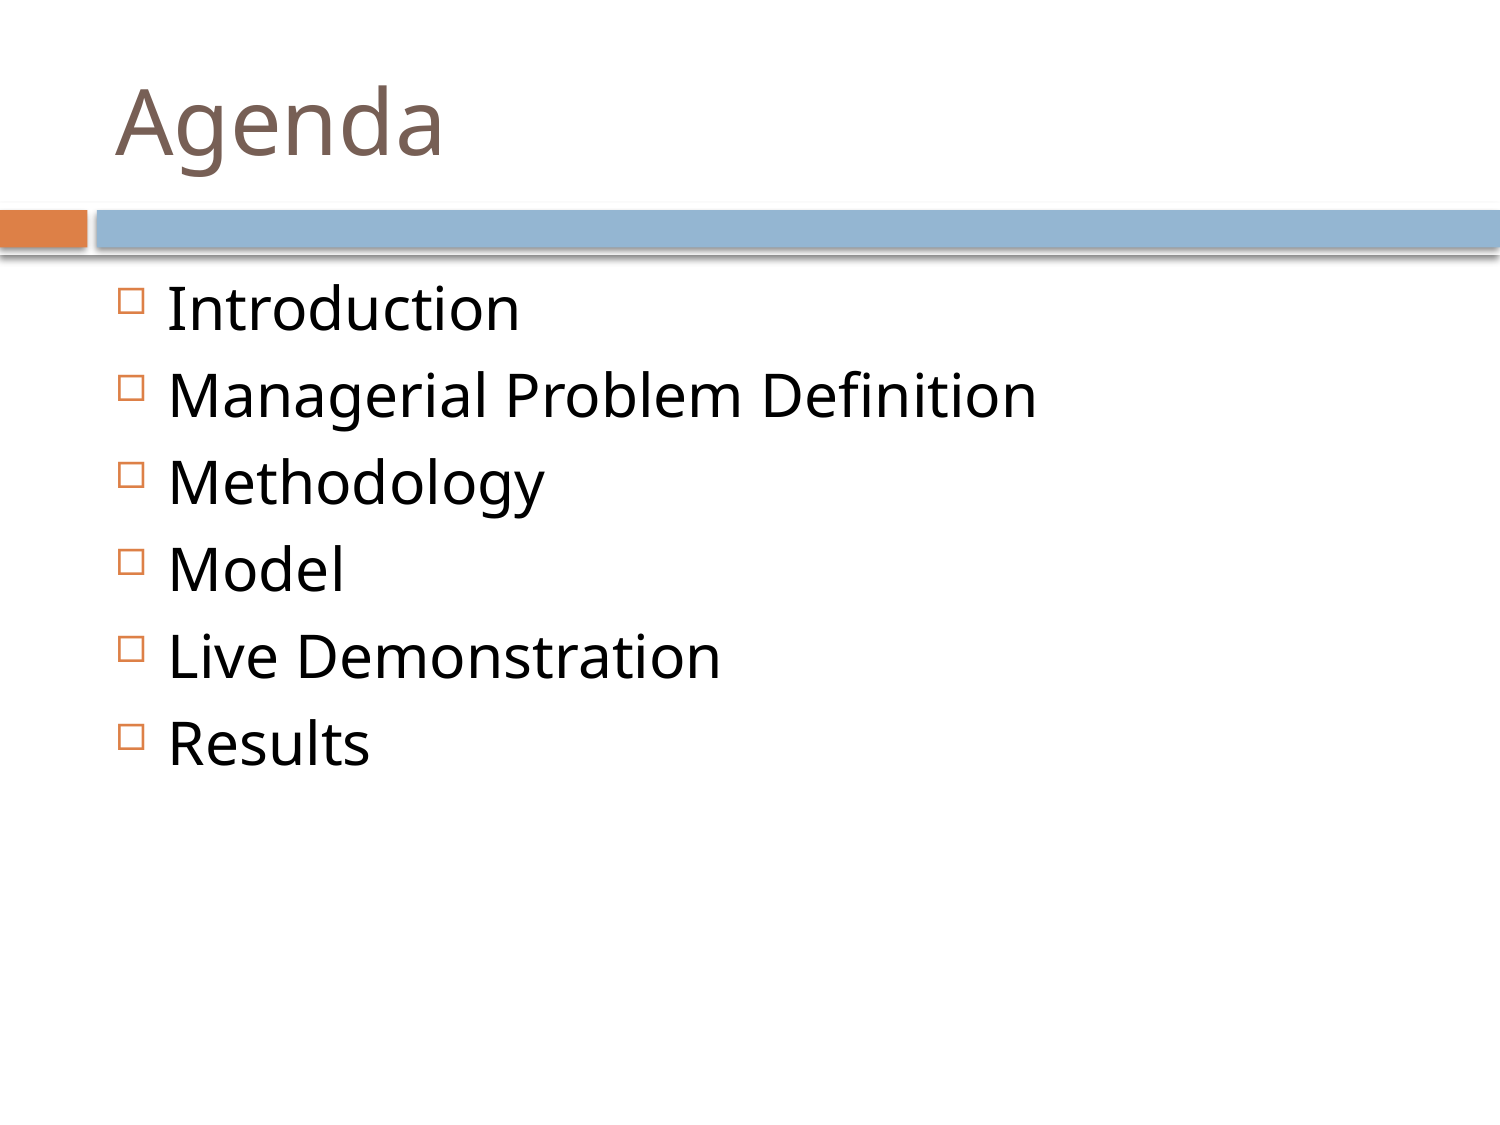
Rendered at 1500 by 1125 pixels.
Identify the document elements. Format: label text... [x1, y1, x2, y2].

title Agenda [100, 37, 1438, 200]
list Introduction Managerial Problem Definition Methodology Model Live Demonstration Results [100, 262, 1438, 1000]
